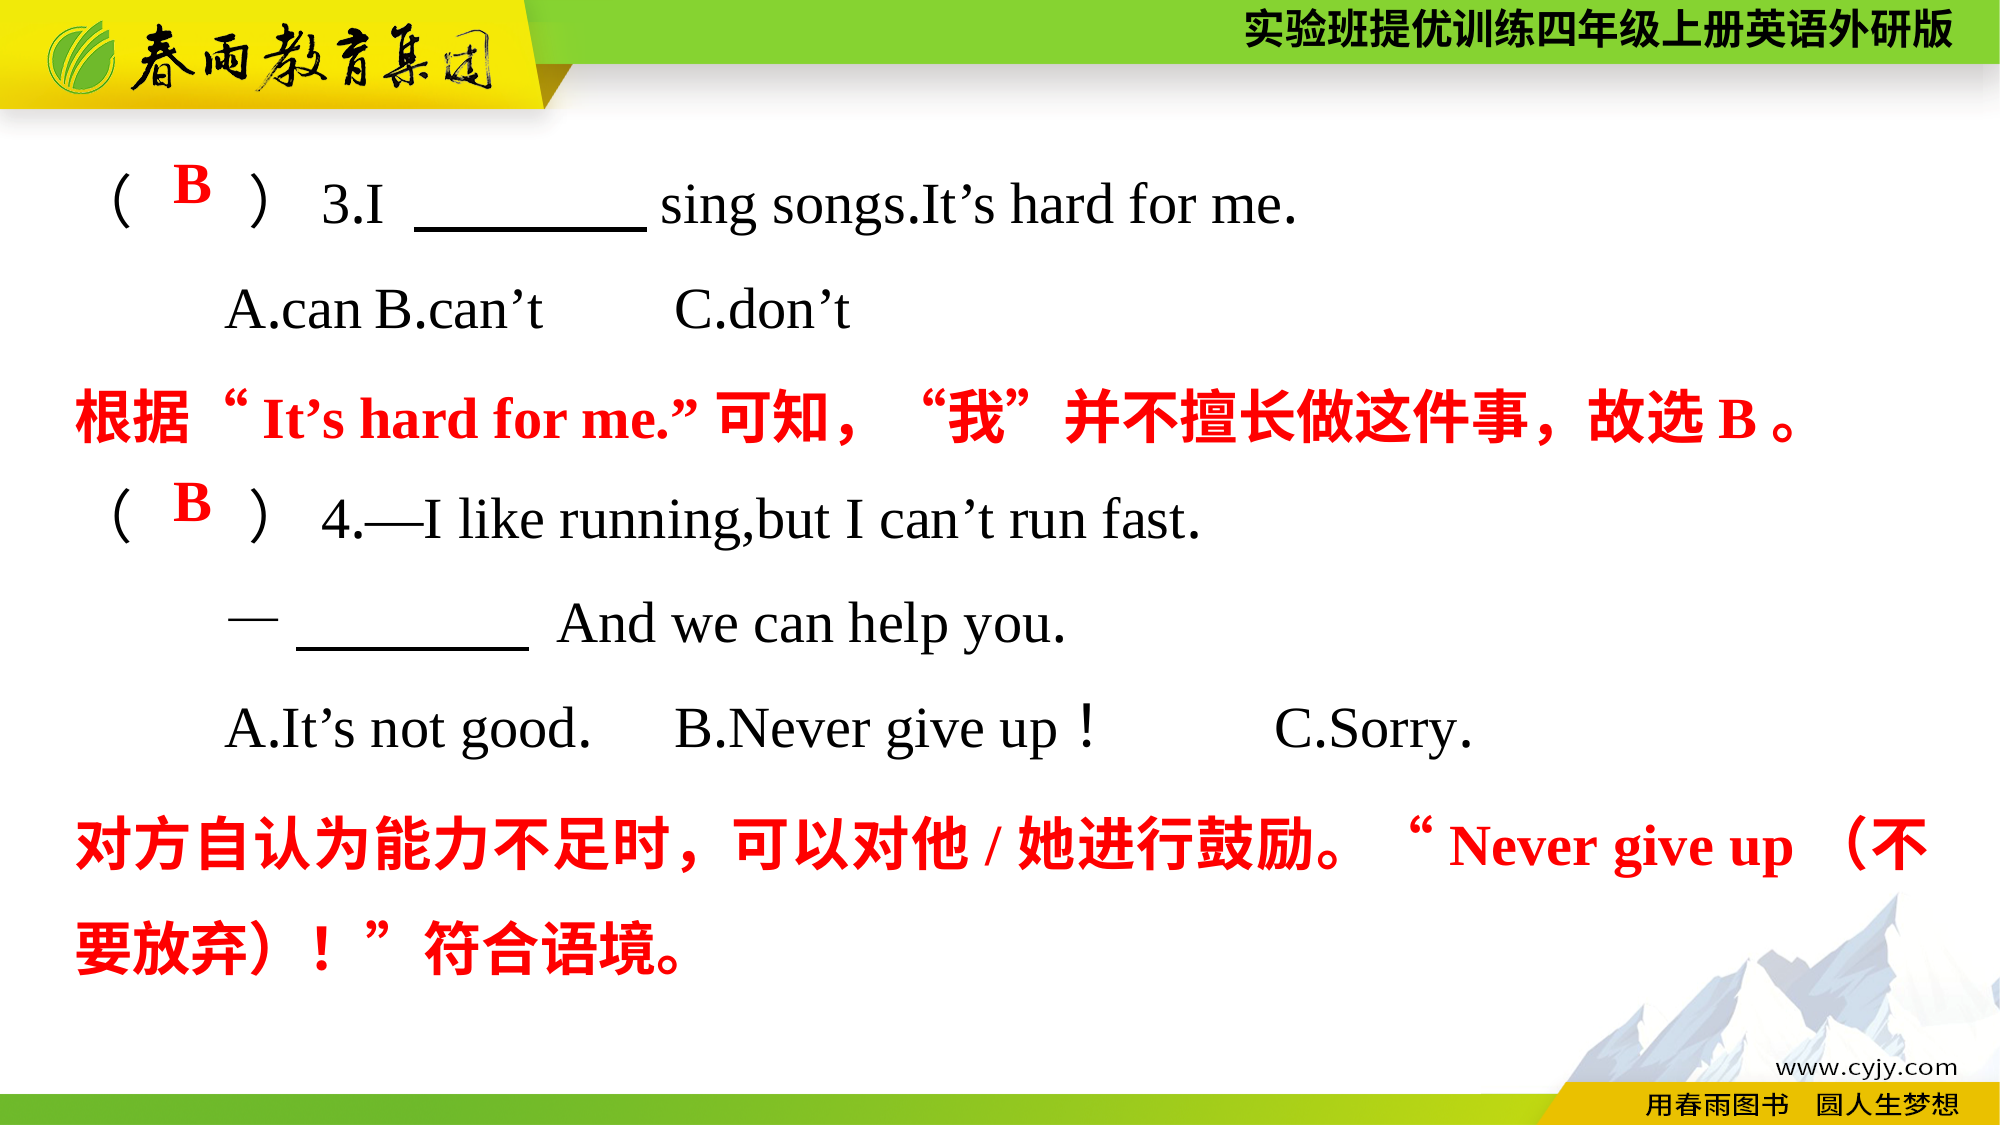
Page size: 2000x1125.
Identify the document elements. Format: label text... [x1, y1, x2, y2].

list （ ）3.I sing songs.It’s hard for me. A.can B.can’t C.don’t （ ）4.—I like running,but I can’t run fast. — And we can help you. A.It’s not good. B.Never give up！ C.Sorry. [59, 122, 1944, 338]
picture [0, 0, 2000, 1125]
text_box 根据“It’s hard for me.”可知，“我”并不擅长做这件事，故选B。 [59, 338, 1944, 458]
list （ ）3.I sing songs.It’s hard for me. A.can B.can’t C.don’t （ ）4.—I like running,but I can’t run fast. — And we can help you. A.It’s not good. B.Never give up！ C.Sorry. [59, 458, 1944, 764]
text_box B [158, 458, 228, 541]
text_box B [158, 137, 228, 223]
text_box 对方自认为能力不足时，可以对他/她进行鼓励。“Never give up（不要放弃）！”符合语境。 [59, 764, 1944, 990]
